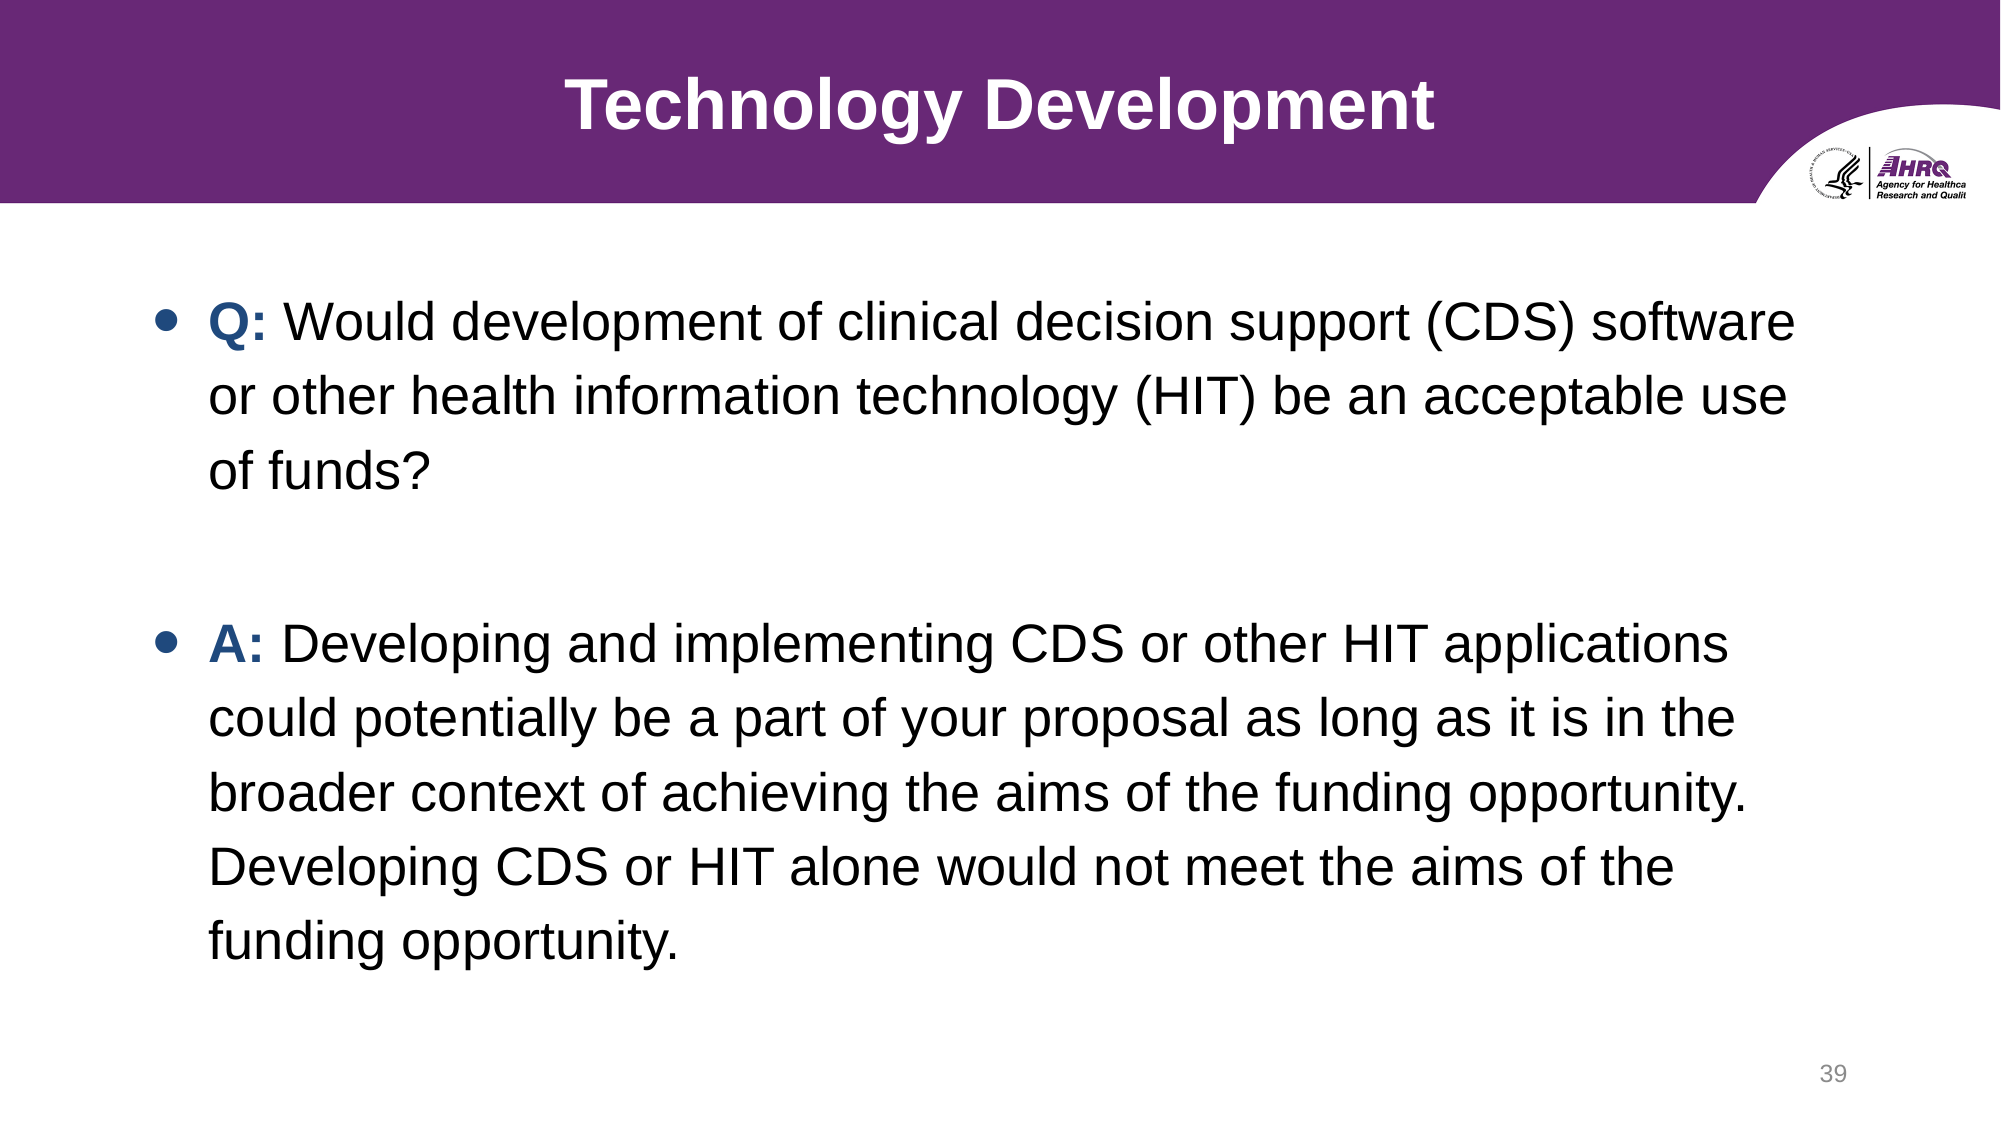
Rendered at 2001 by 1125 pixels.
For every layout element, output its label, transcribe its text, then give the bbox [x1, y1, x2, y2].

slide_number 39 [1412, 1042, 1863, 1103]
title Technology Development [275, 50, 1725, 152]
list Q: Would development of clinical decision support (CDS) software or other health information technology (HIT) be an acceptable use of funds? A: Developing and implementing CDS or other HIT applications could potentially be a part of your proposal as long as it is in the broader context of achieving the aims of the funding opportunity. Developing CDS or HIT alone would not meet the aims of the funding opportunity. [137, 270, 1850, 1013]
picture [0, 0, 2001, 1125]
